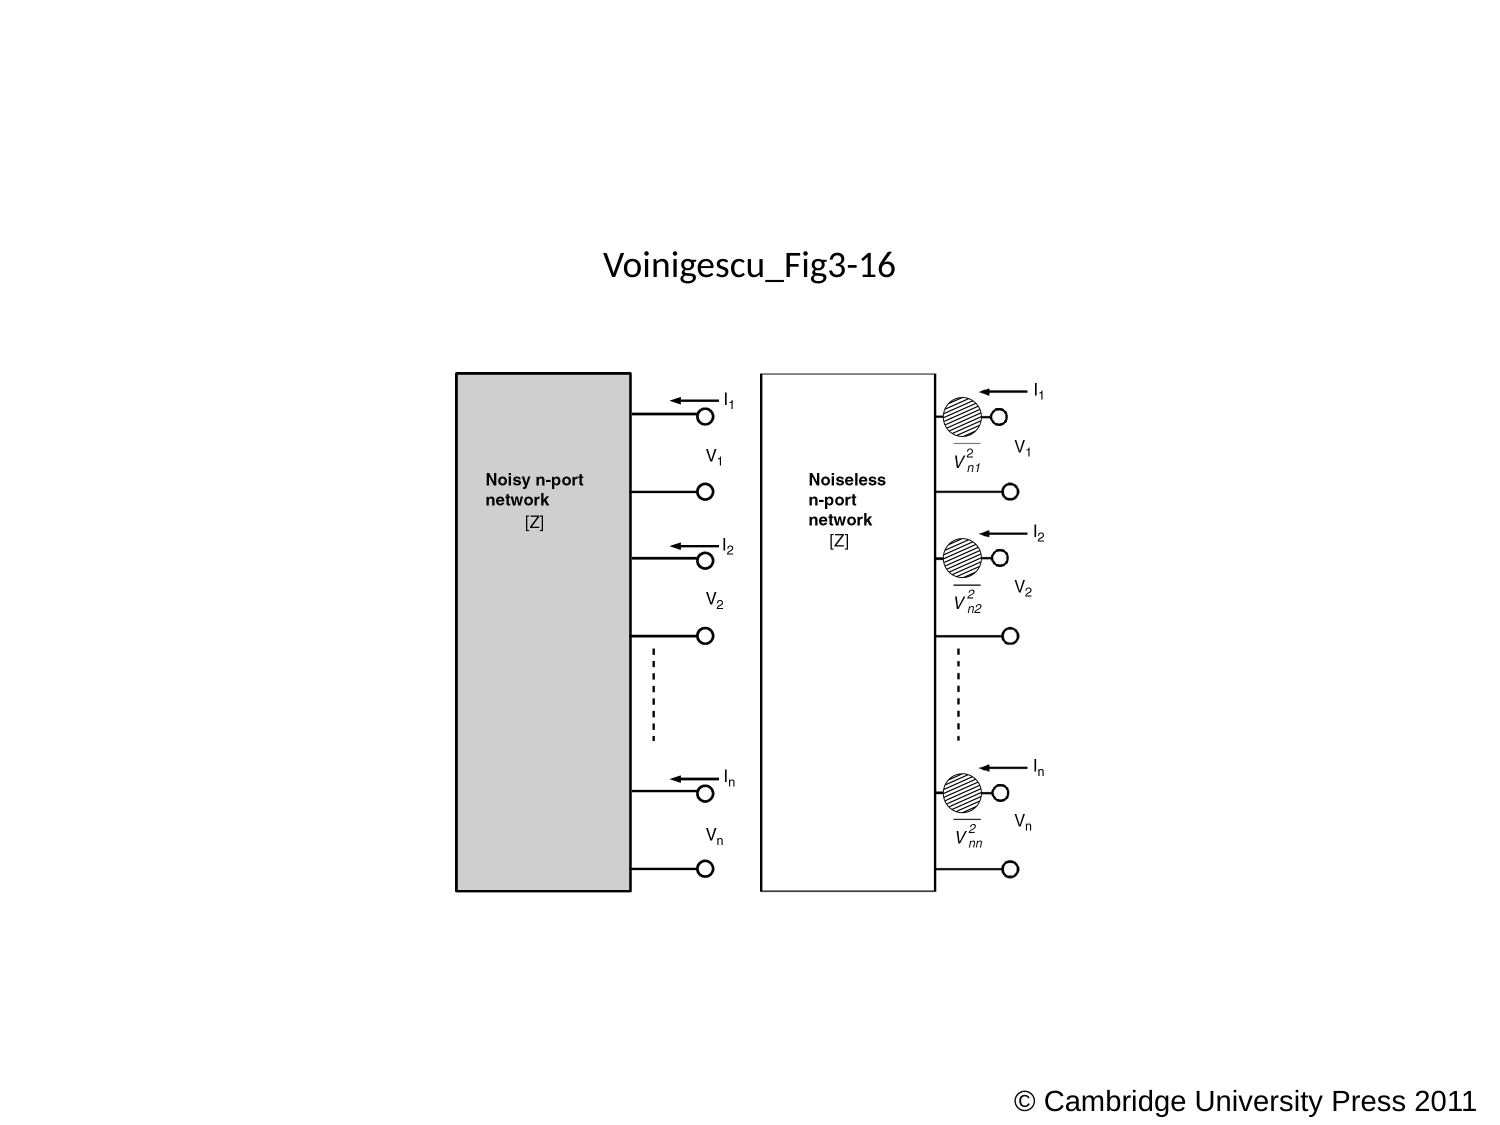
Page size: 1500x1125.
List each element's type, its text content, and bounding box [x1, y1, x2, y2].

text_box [454, 232, 1045, 893]
text_box © Cambridge University Press 2011 [907, 1074, 1493, 1125]
